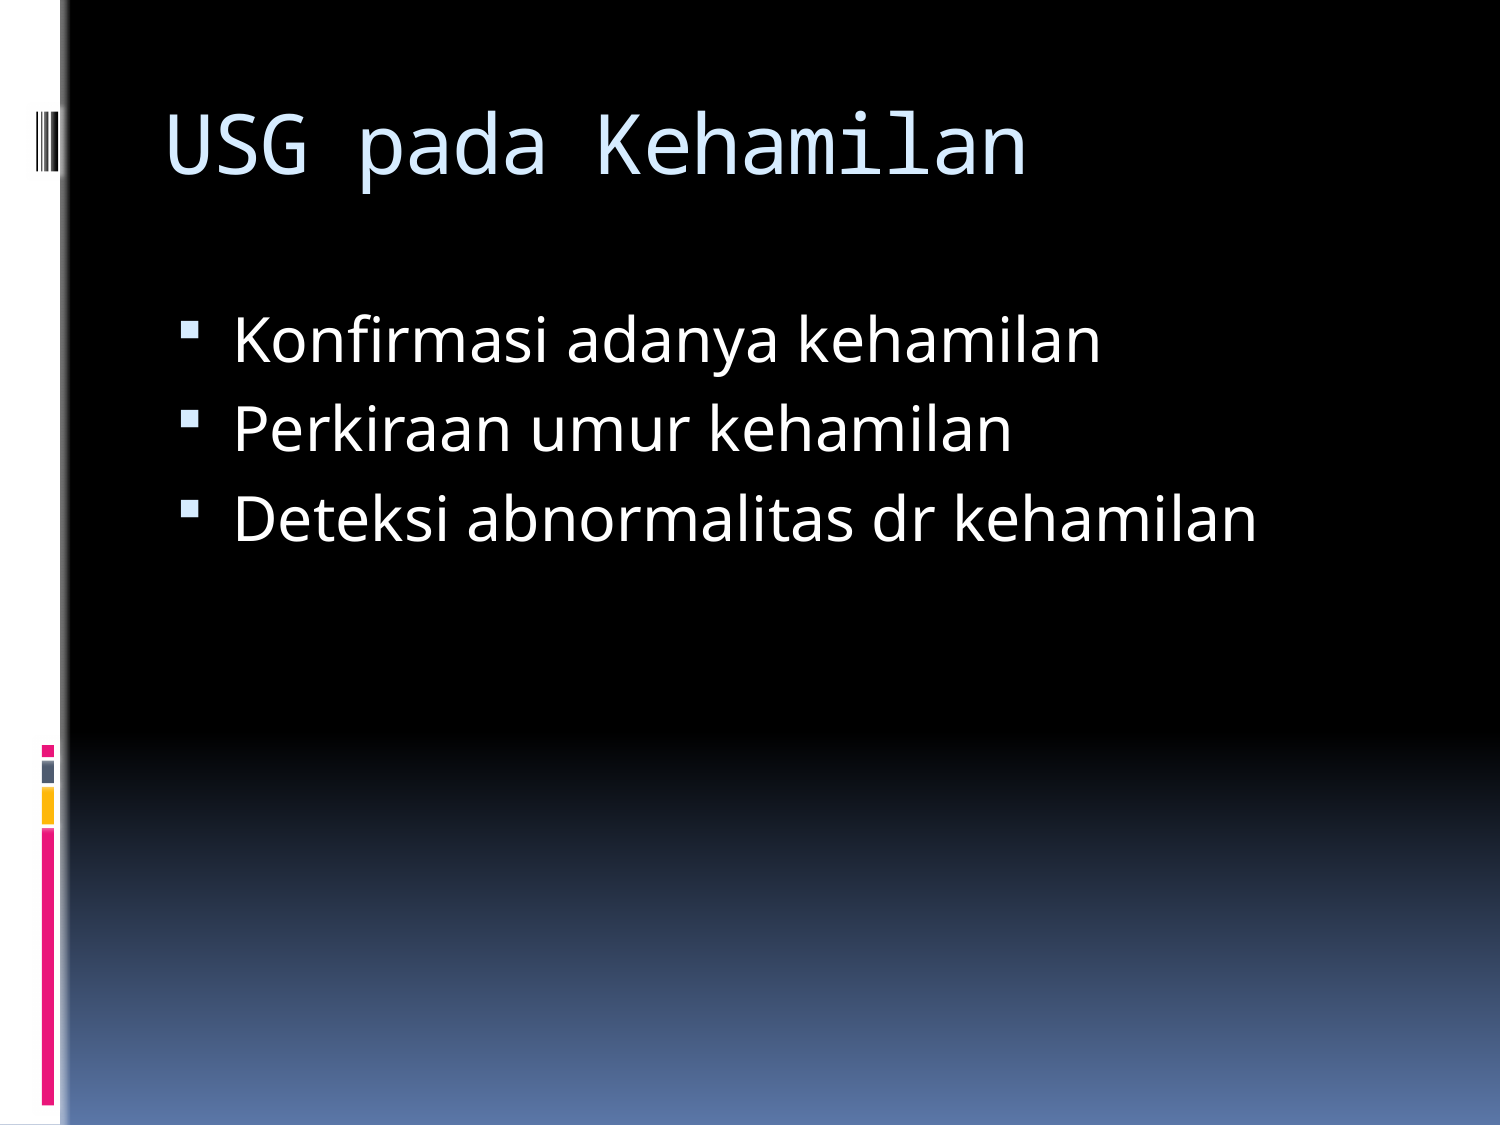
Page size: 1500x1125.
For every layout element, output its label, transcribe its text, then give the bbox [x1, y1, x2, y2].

title USG pada Kehamilan [150, 83, 1425, 234]
list Konfirmasi adanya kehamilan Perkiraan umur kehamilan Deteksi abnormalitas dr kehamilan [150, 292, 1425, 1043]
